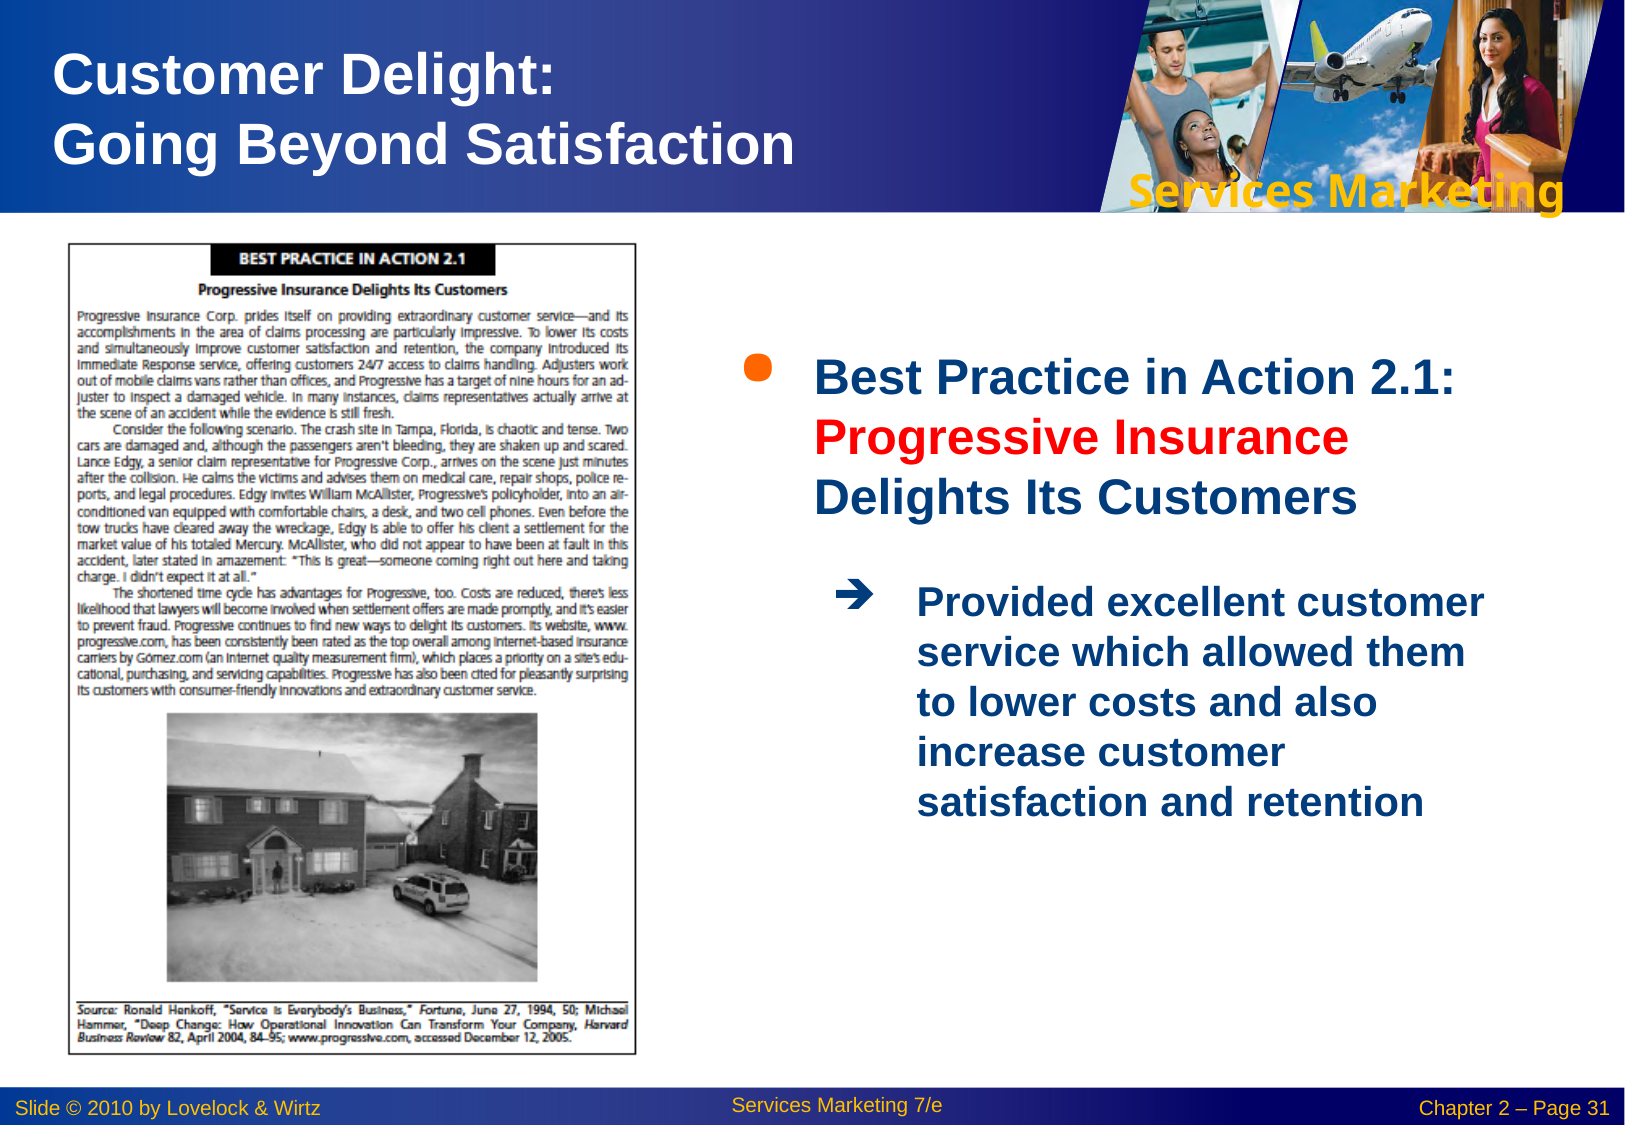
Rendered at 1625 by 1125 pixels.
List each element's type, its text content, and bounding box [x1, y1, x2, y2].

picture [61, 237, 644, 1060]
picture [1546, 187, 1556, 202]
picture [1100, 0, 1604, 213]
title Customer Delight: Going Beyond Satisfaction [36, 37, 1088, 176]
list Best Practice in Action 2.1: Progressive Insurance Delights Its Customers Provided excellent customer service which allowed them to lower costs and also increase customer satisfaction and retention [724, 336, 1513, 1001]
picture [1162, 186, 1172, 192]
